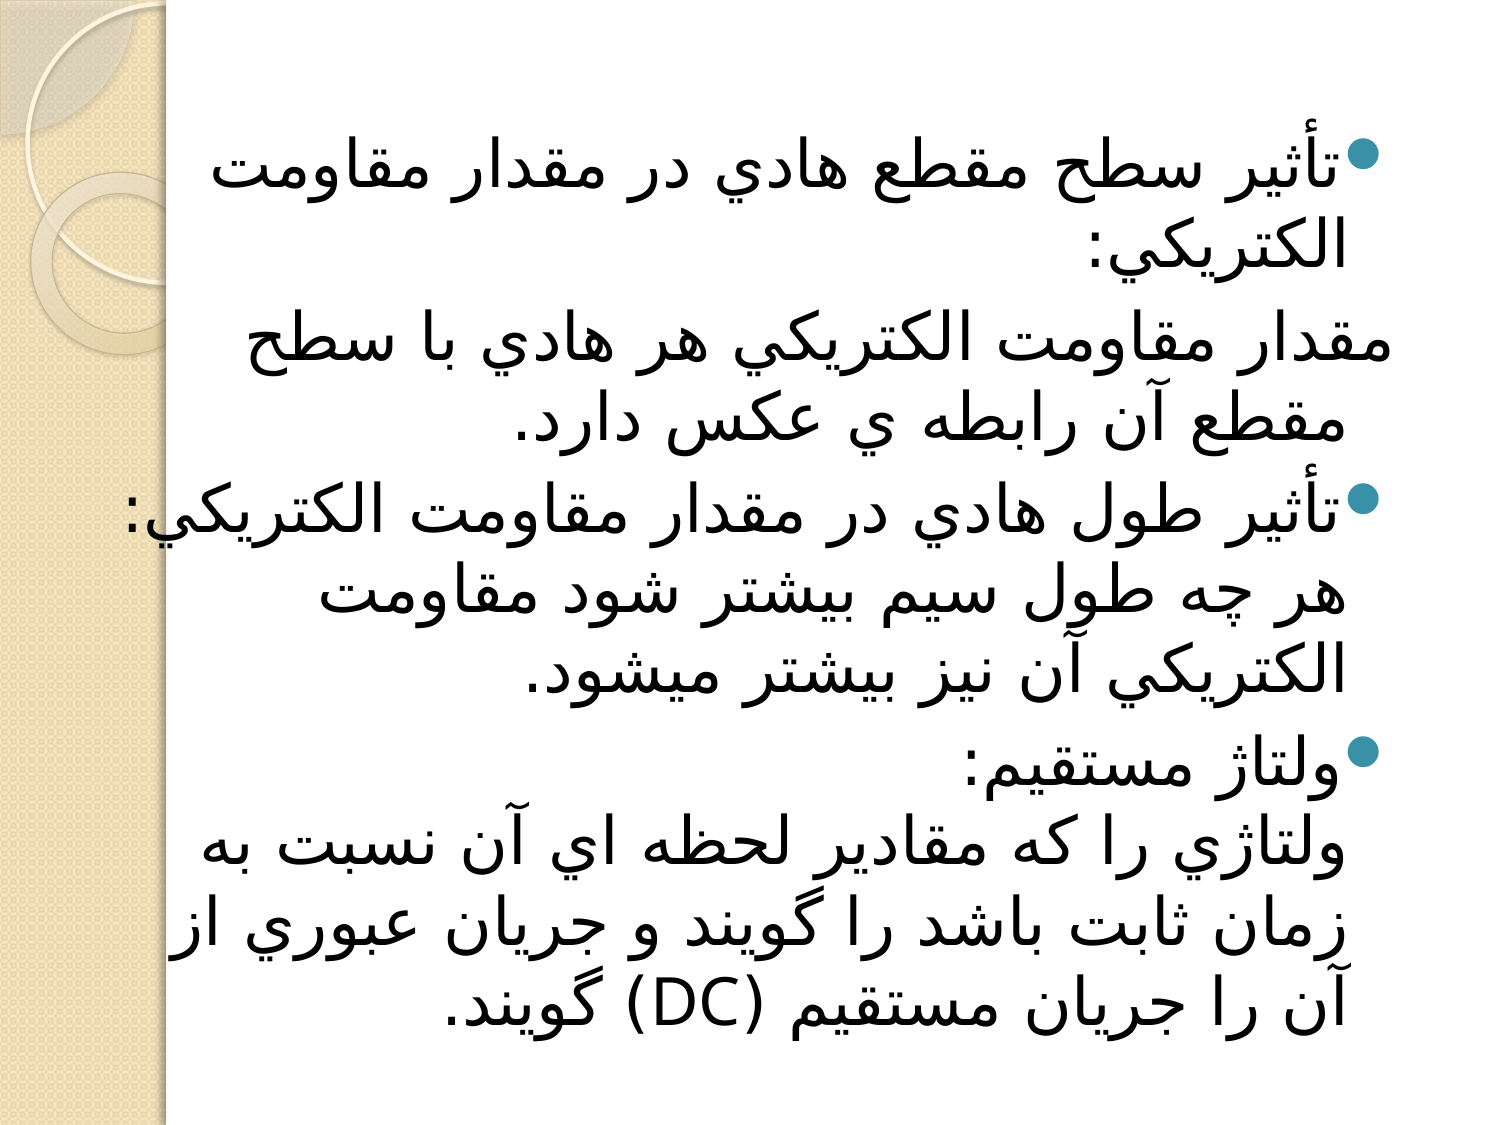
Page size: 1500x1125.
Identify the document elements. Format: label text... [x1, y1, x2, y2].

list تأثير سطح مقطع هادي در مقدار مقاومت الكتريكي: مقدار مقاومت الكتريكي هر هادي با سطح مقطع آن رابطه ي عكس دارد. تأثير طول هادي در مقدار مقاومت الكتريكي: هر چه طول سيم بيشتر شود مقاومت الكتريكي آن نيز بيشتر ميشود. ولتاژ مستقيم: ولتاژي را كه مقادير لحظه اي آن نسبت به زمان ثابت باشد را گويند و جريان عبوري از آن را جريان مستقيم (DC) گويند. [75, 113, 1425, 1005]
